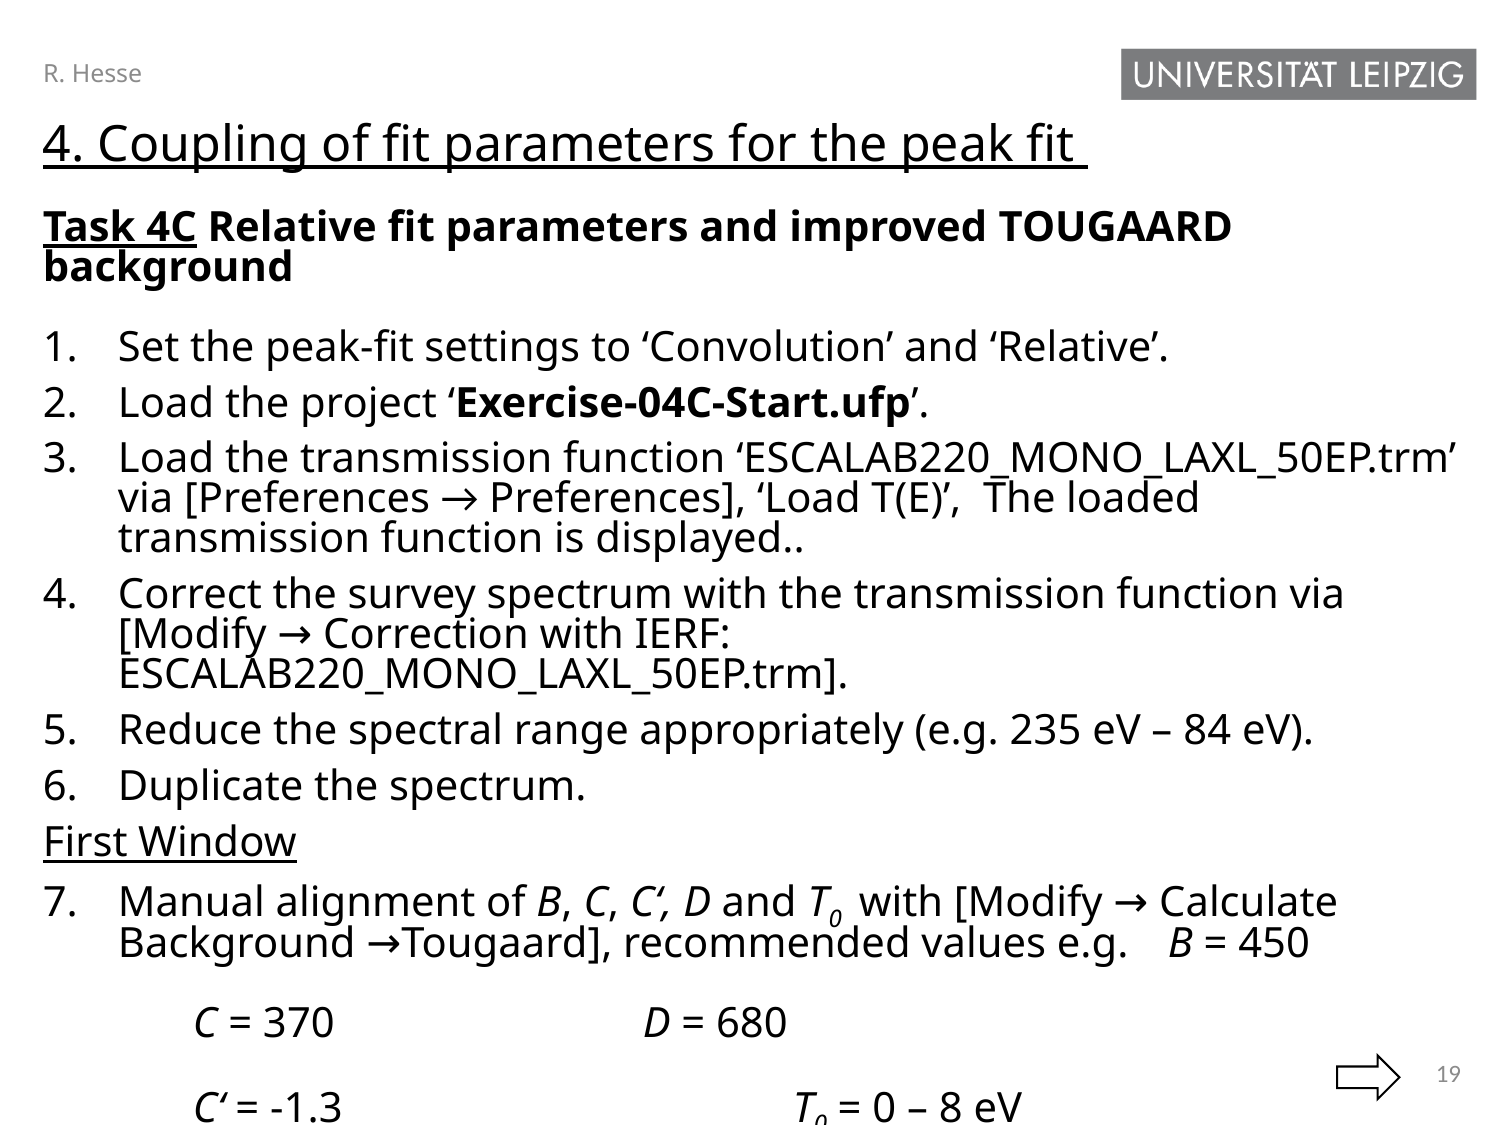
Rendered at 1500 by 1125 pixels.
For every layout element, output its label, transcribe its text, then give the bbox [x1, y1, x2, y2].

text_box 4. Coupling of fit parameters for the peak fit [28, 104, 1269, 179]
text_box Task 4C Relative fit parameters and improved Tougaard background Set the peak-fit settings to ‘Convolution’ and ‘Relative’. Load the project ‘Exercise-04C-Start.ufp’. Load the transmission function ‘ESCALAB220_MONO_LAXL_50EP.trm’ via [Preferences → Preferences], ‘Load T(E)’, The loaded transmission function is displayed.. Correct the survey spectrum with the transmission function via [Modify → Correction with IERF: ESCALAB220_MONO_LAXL_50EP.trm]. Reduce the spectral range appropriately (e.g. 235 eV – 84 eV). Duplicate the spectrum. First Window Manual alignment of B, C, C‘, D and T0 with [Modify → Calculate Background →Tougaard], recommended values e.g. B = 450 C = 370 D = 680 C‘ = -1.3 T0 = 0 – 8 eV Adjust B-Parameter: Unchecked Modify T0 and press ‘Preview’ to see the changes and save the manually defined loss function in ‘loss.cro’. [28, 201, 1477, 1125]
footer R. Hesse [28, 44, 1410, 105]
picture [1410, 48, 1477, 100]
text_box [1336, 1053, 1401, 1102]
